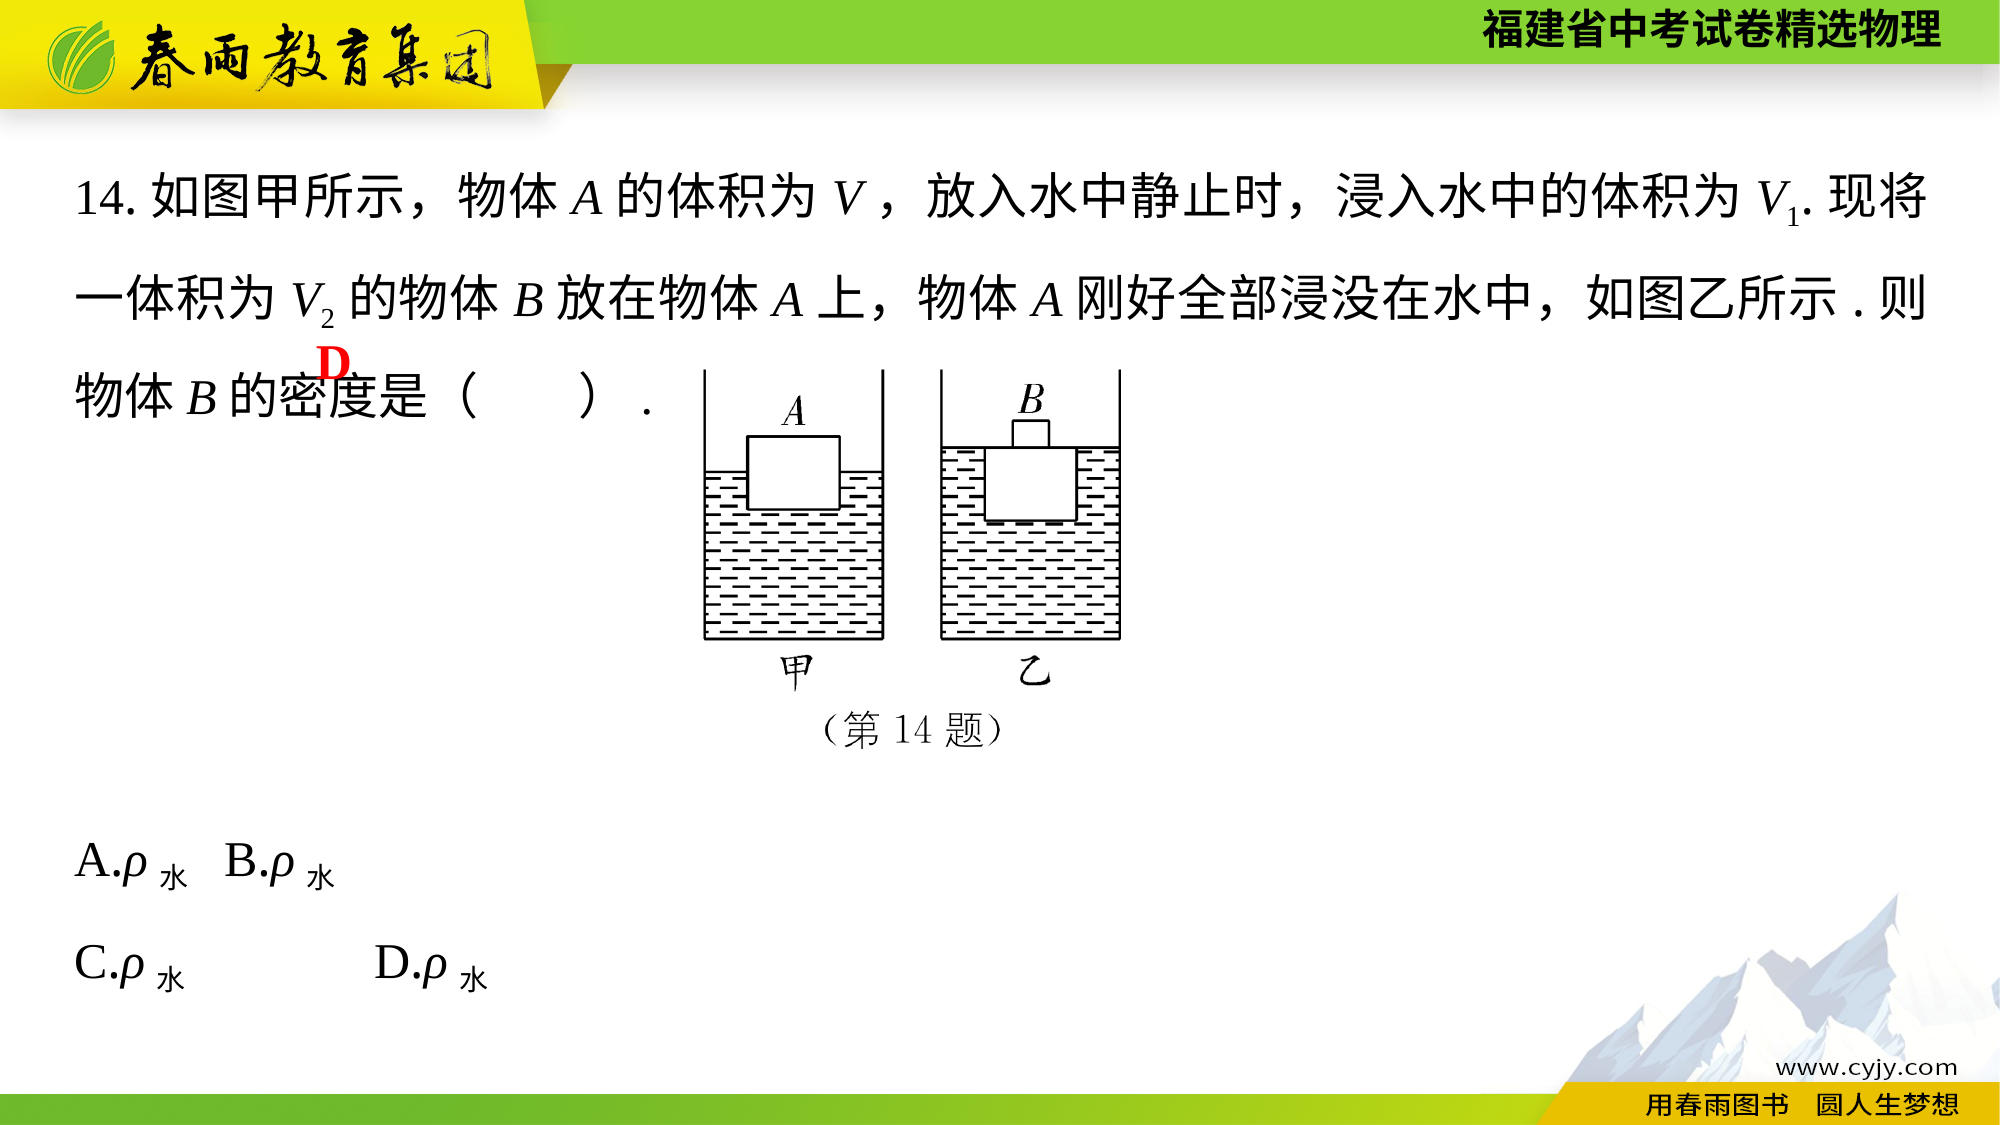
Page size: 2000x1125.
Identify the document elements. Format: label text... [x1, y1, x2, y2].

picture [0, 0, 2000, 1125]
text_box D [301, 321, 367, 397]
